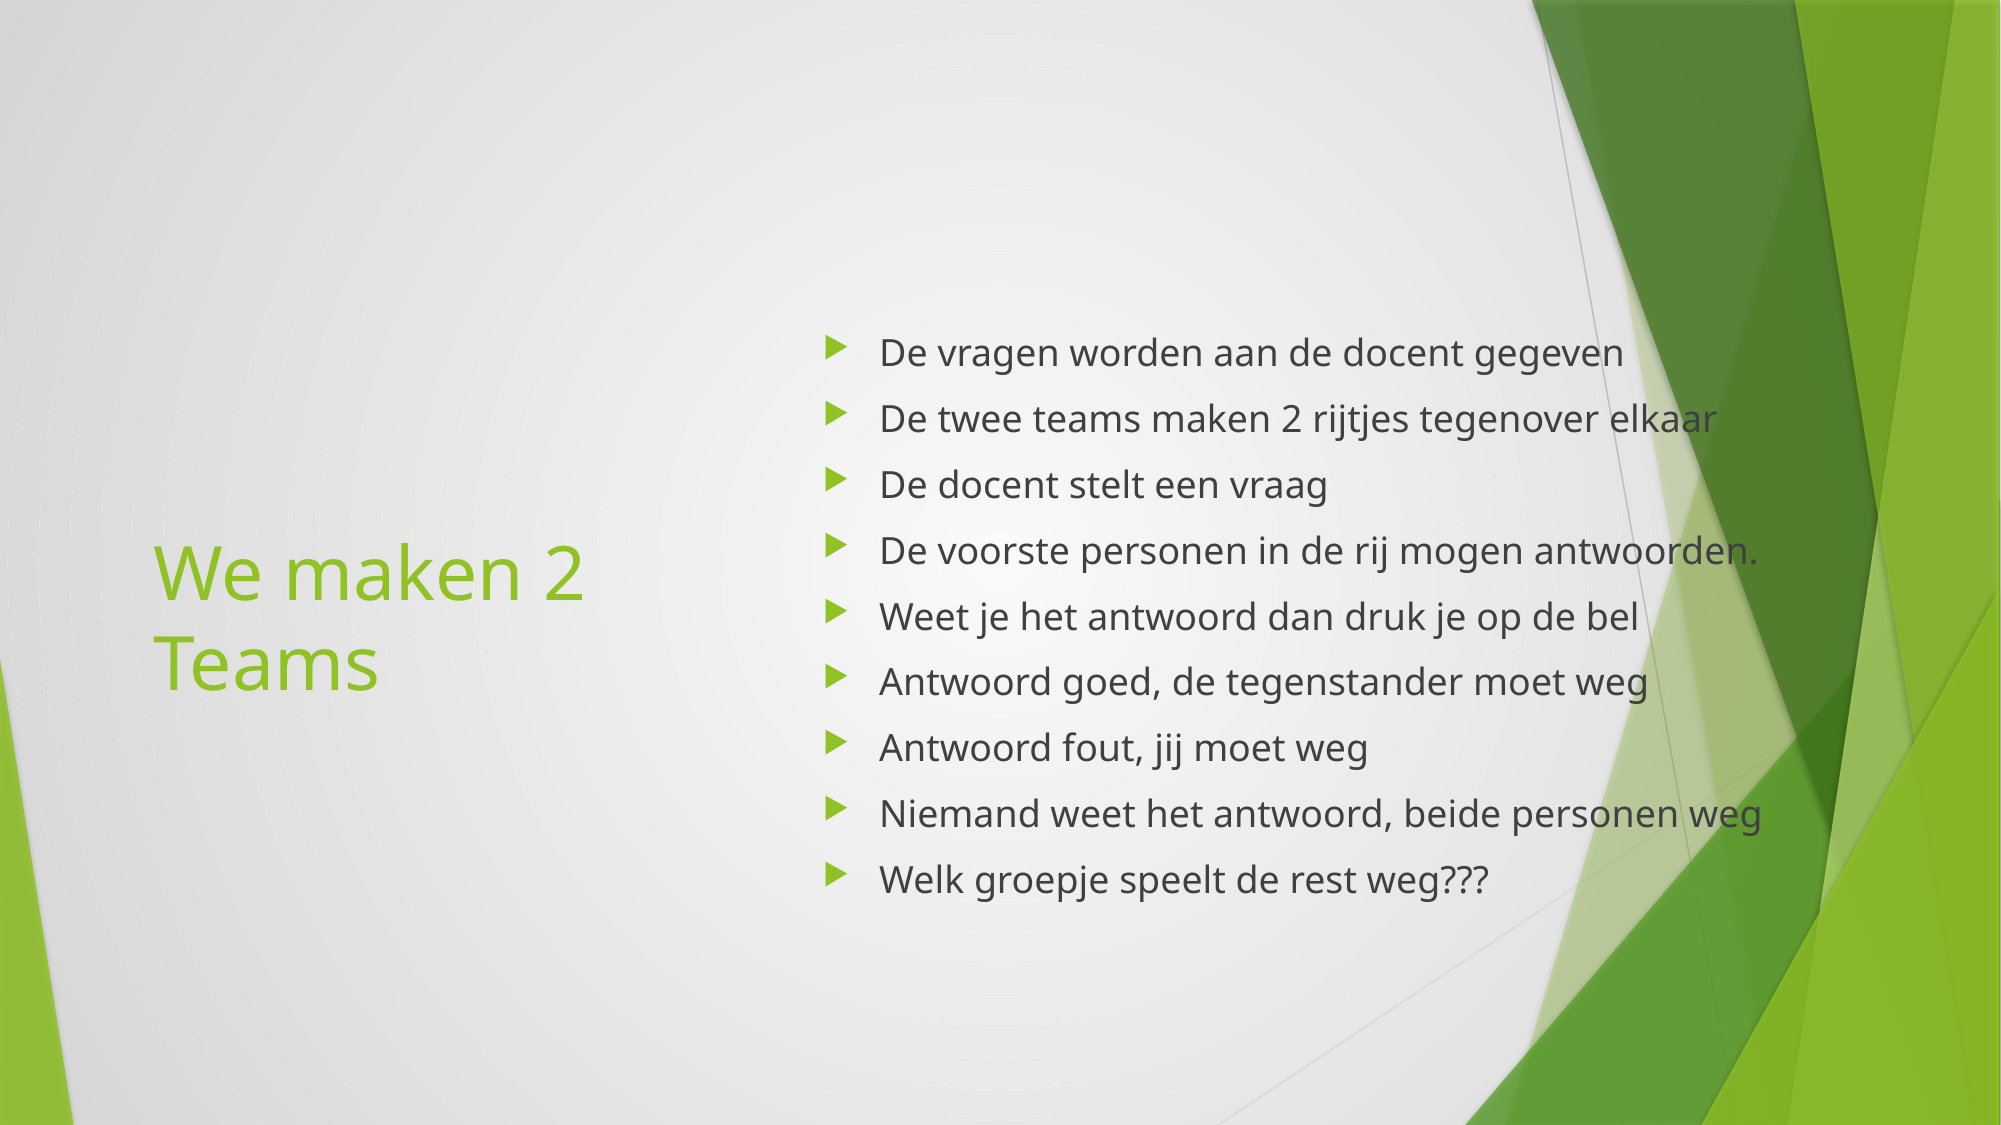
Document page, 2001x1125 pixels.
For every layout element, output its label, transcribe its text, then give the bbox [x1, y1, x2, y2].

title We maken 2 Teams [138, 262, 720, 968]
list De vragen worden aan de docent gegeven De twee teams maken 2 rijtjes tegenover elkaar De docent stelt een vraag De voorste personen in de rij mogen antwoorden. Weet je het antwoord dan druk je op de bel Antwoord goed, de tegenstander moet weg Antwoord fout, jij moet weg Niemand weet het antwoord, beide personen weg Welk groepje speelt de rest weg??? [807, 262, 1814, 968]
